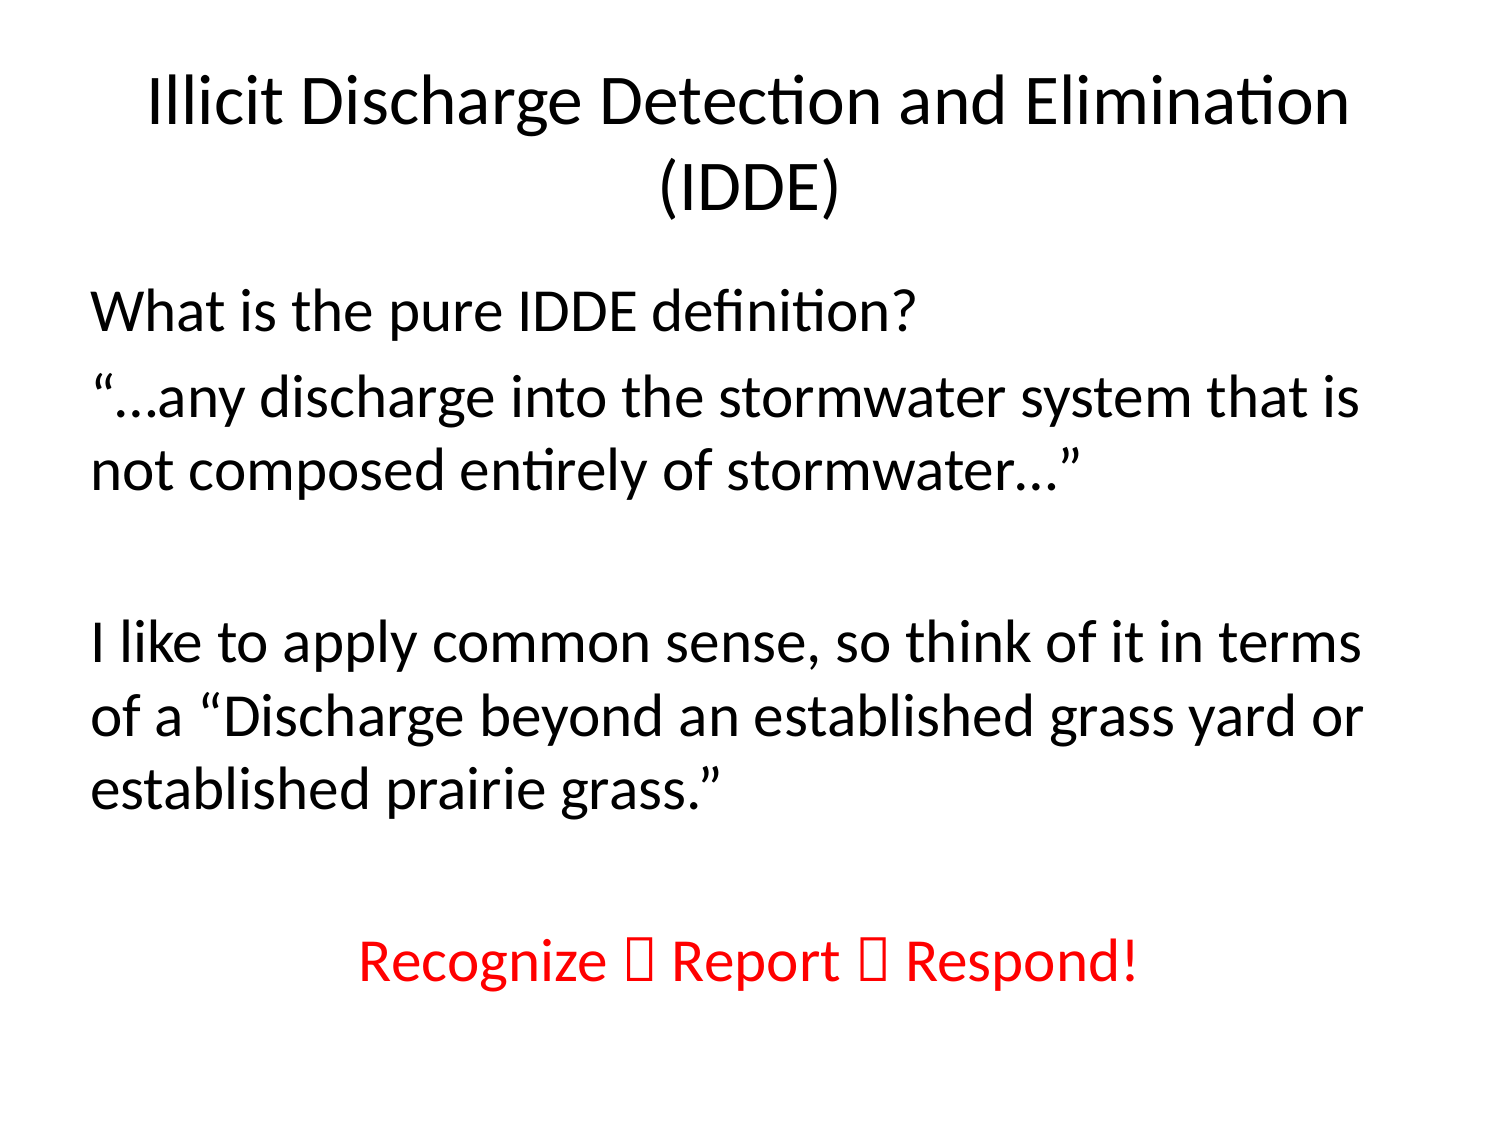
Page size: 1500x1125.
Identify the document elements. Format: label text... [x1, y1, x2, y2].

title Illicit Discharge Detection and Elimination (IDDE) [75, 45, 1425, 233]
list What is the pure IDDE definition? “…any discharge into the stormwater system that is not composed entirely of stormwater…” I like to apply common sense, so think of it in terms of a “Discharge beyond an established grass yard or established prairie grass.” Recognize  Report  Respond! [75, 262, 1425, 1005]
